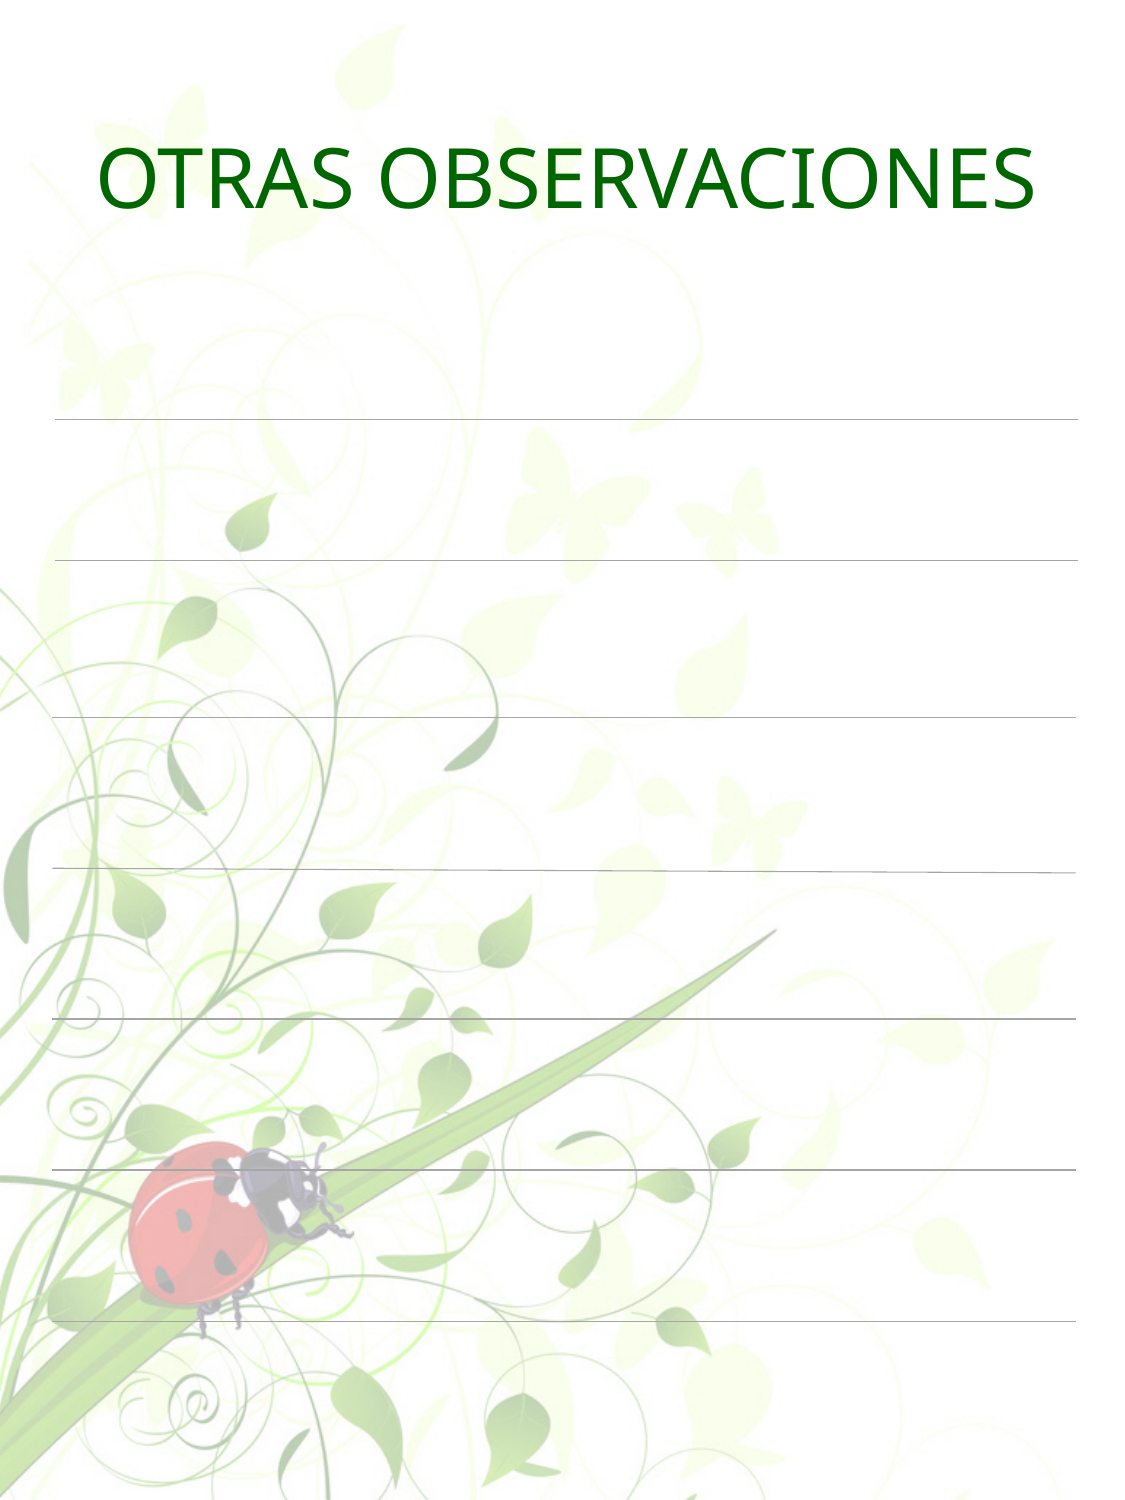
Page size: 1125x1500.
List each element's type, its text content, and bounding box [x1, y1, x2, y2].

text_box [52, 868, 1076, 873]
text_box OTRAS OBSERVACIONES [42, 112, 1092, 252]
picture [0, 0, 1125, 1500]
